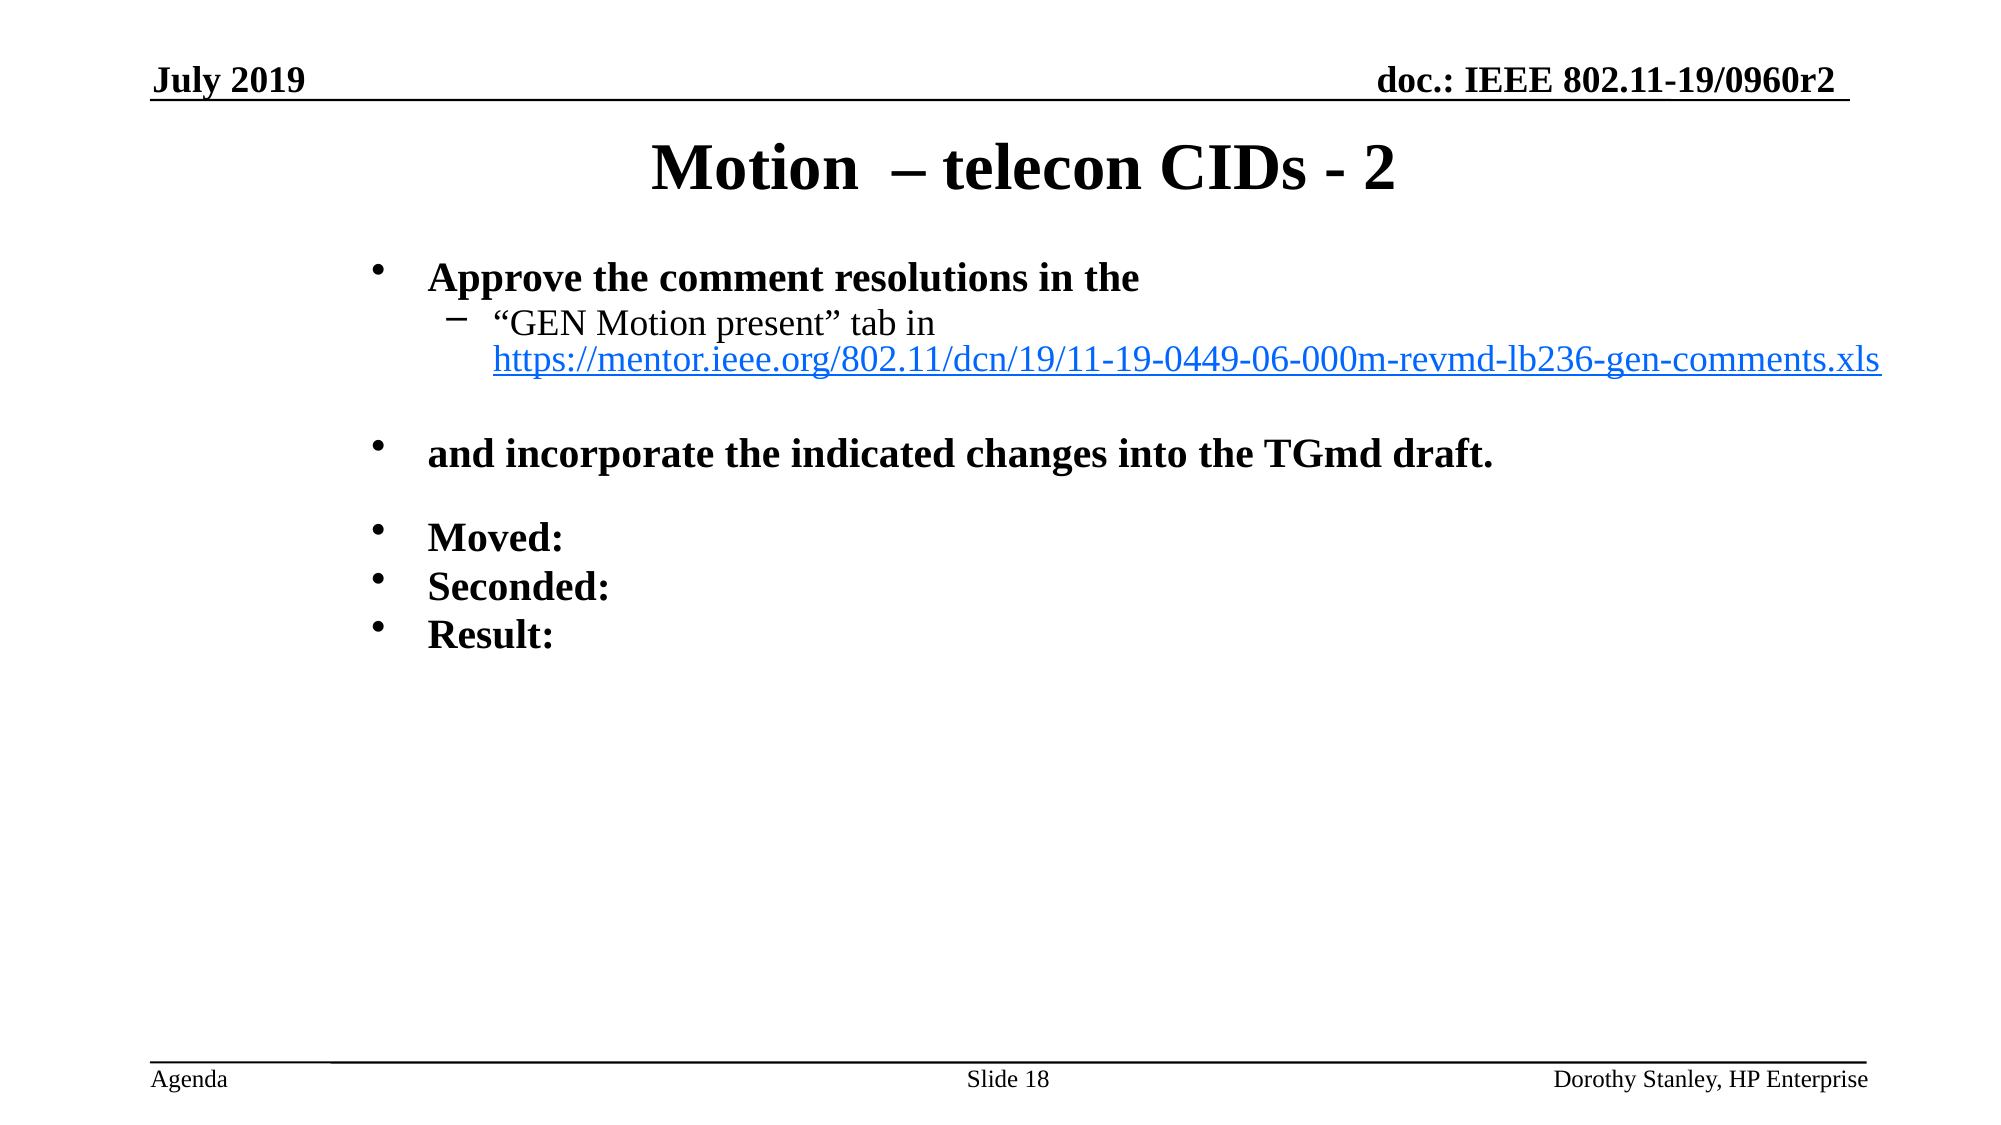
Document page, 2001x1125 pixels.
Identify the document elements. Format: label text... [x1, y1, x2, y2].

list Approve the comment resolutions in the “GEN Motion present” tab in https://mentor.ieee.org/802.11/dcn/19/11-19-0449-06-000m-revmd-lb236-gen-comments.xls and incorporate the indicated changes into the TGmd draft. Moved: Seconded: Result: [356, 251, 1911, 1002]
title Motion – telecon CIDs - 2 [200, 75, 1850, 250]
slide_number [152, 54, 567, 100]
footer Dorothy Stanley, HP Enterprise [1549, 1062, 1869, 1093]
slide_number Slide 18 [966, 1062, 1051, 1093]
